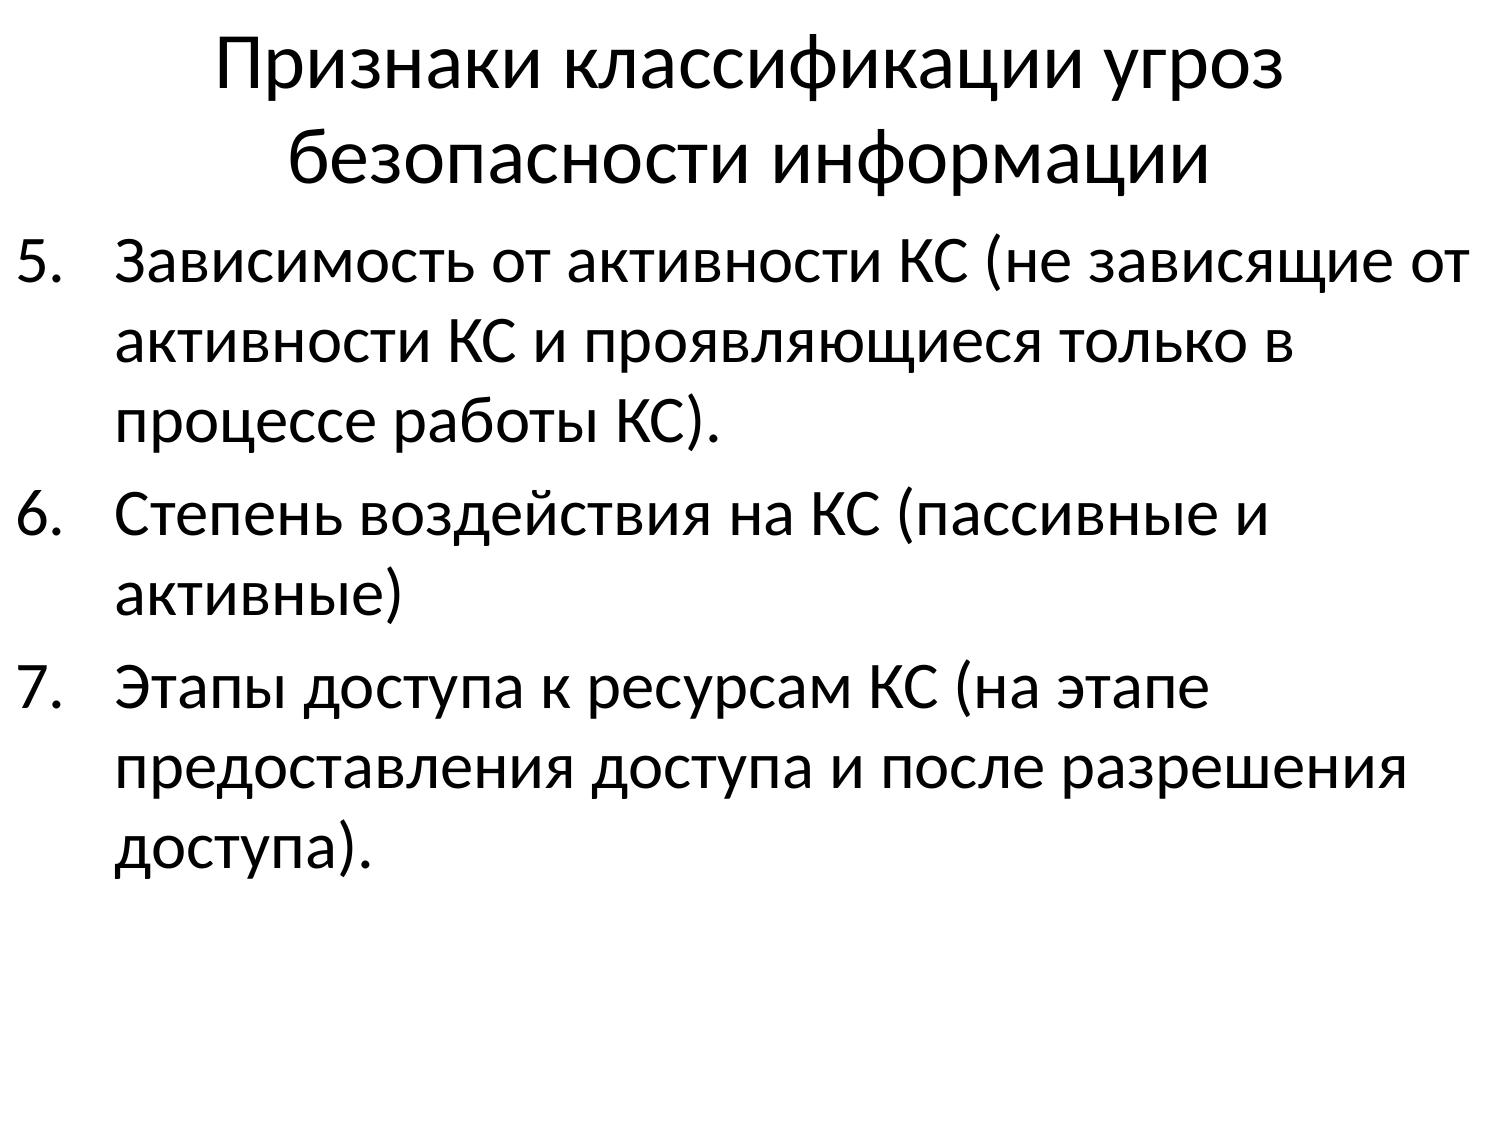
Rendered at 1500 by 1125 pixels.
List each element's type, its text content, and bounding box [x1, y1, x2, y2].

title Признаки классификации угроз безопасности информации [0, 0, 1500, 208]
list Зависимость от активности КС (не зависящие от активности КС и проявляющиеся только в процессе работы КС). Степень воздействия на КС (пассивные и активные) Этапы доступа к ресурсам КС (на этапе предоставления доступа и после разрешения доступа). [0, 208, 1500, 1125]
